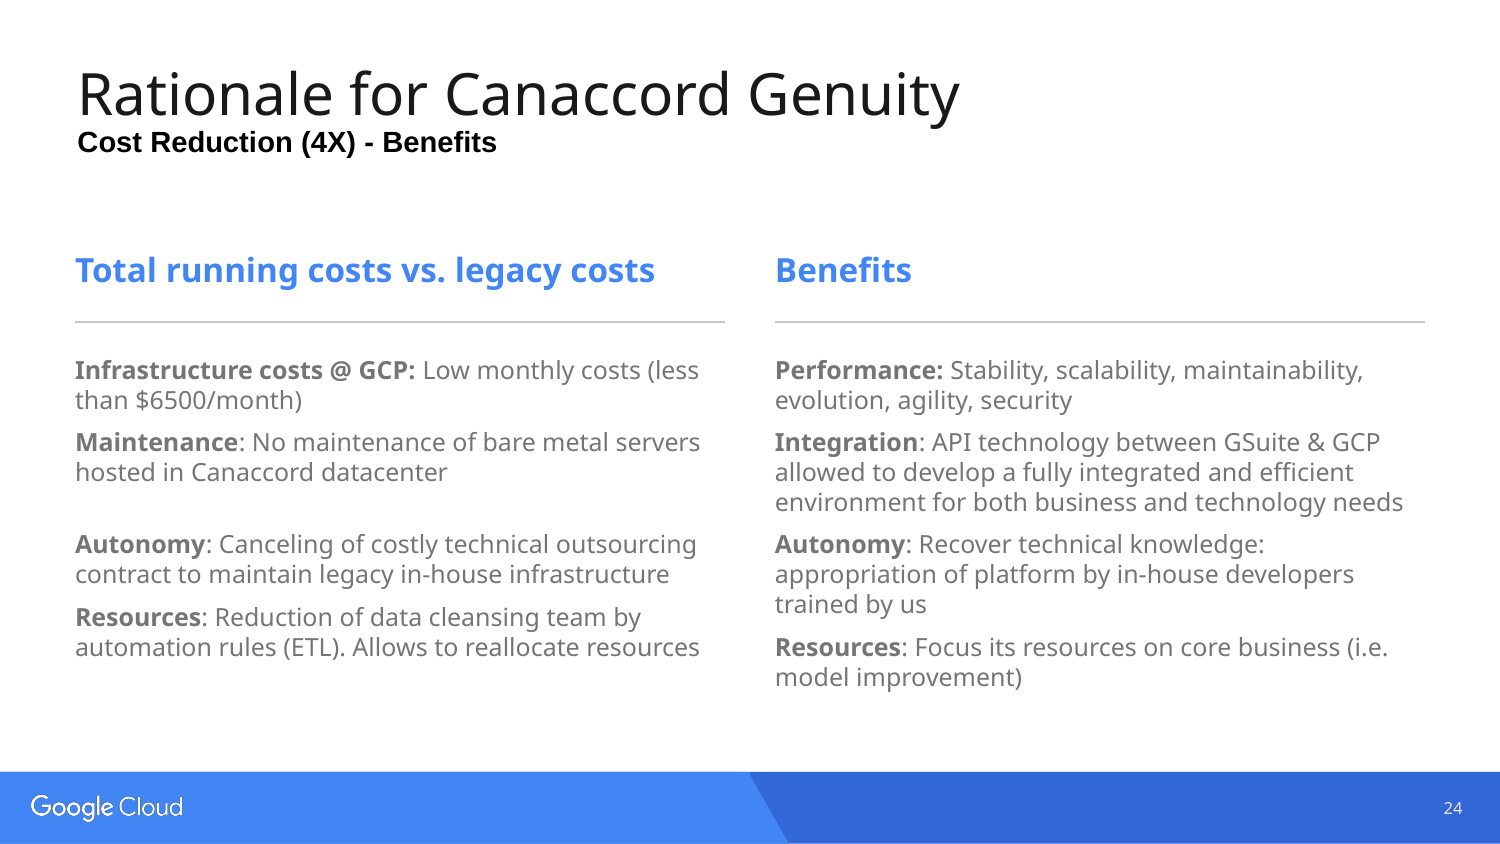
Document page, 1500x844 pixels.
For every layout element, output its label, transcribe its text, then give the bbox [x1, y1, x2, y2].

text_box [0, 771, 789, 844]
picture [28, 783, 185, 835]
text_box ‹#› [1137, 796, 1463, 822]
text_box [750, 771, 1500, 844]
text_box Total running costs vs. legacy costs [74, 209, 681, 297]
text_box Infrastructure costs @ GCP: Low monthly costs (less than $6500/month) Maintenance: No maintenance of bare metal servers hosted in Canaccord datacenter Autonomy: Canceling of costly technical outsourcing contract to maintain legacy in-house infrastructure Resources: Reduction of data cleansing team by automation rules (ETL). Allows to reallocate resources [75, 346, 725, 735]
text_box Performance: Stability, scalability, maintainability, evolution, agility, security Integration: API technology between GSuite & GCP allowed to develop a fully integrated and efficient environment for both business and technology needs Autonomy: Recover technical knowledge: appropriation of platform by in-house developers trained by us Resources: Focus its resources on core business (i.e. model improvement) [774, 346, 1425, 735]
text_box Benefits [774, 209, 1425, 297]
text_box Rationale for Canaccord Genuity Cost Reduction (4X) - Benefits [62, 49, 1413, 185]
